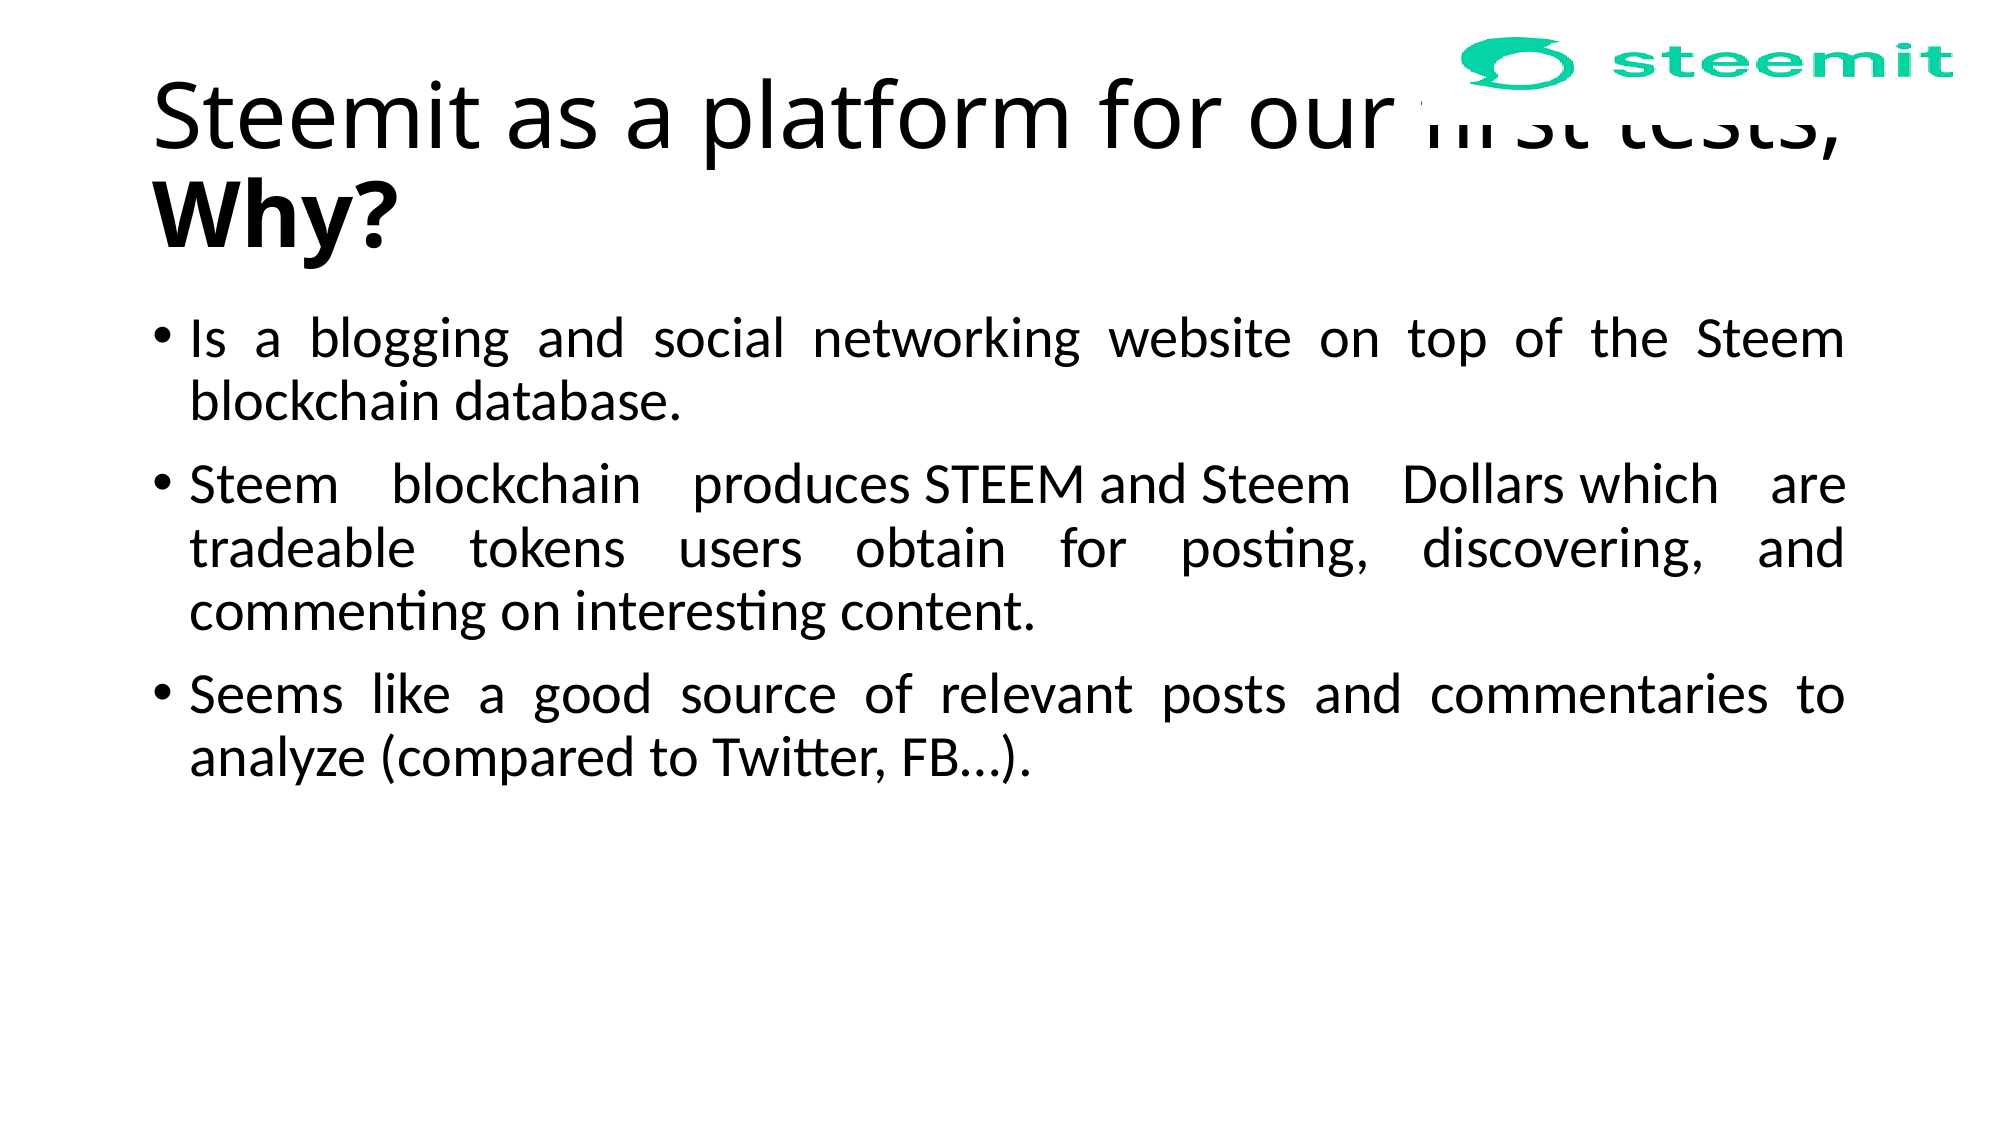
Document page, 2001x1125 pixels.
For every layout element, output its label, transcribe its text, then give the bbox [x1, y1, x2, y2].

list Is a blogging and social networking website on top of the Steem blockchain database. Steem blockchain produces STEEM and Steem Dollars which are tradeable tokens users obtain for posting, discovering, and commenting on interesting content. Seems like a good source of relevant posts and commentaries to analyze (compared to Twitter, FB…). [137, 299, 1863, 1014]
picture [1422, 0, 2000, 125]
title Steemit as a platform for our first tests, Why? [137, 59, 1863, 278]
